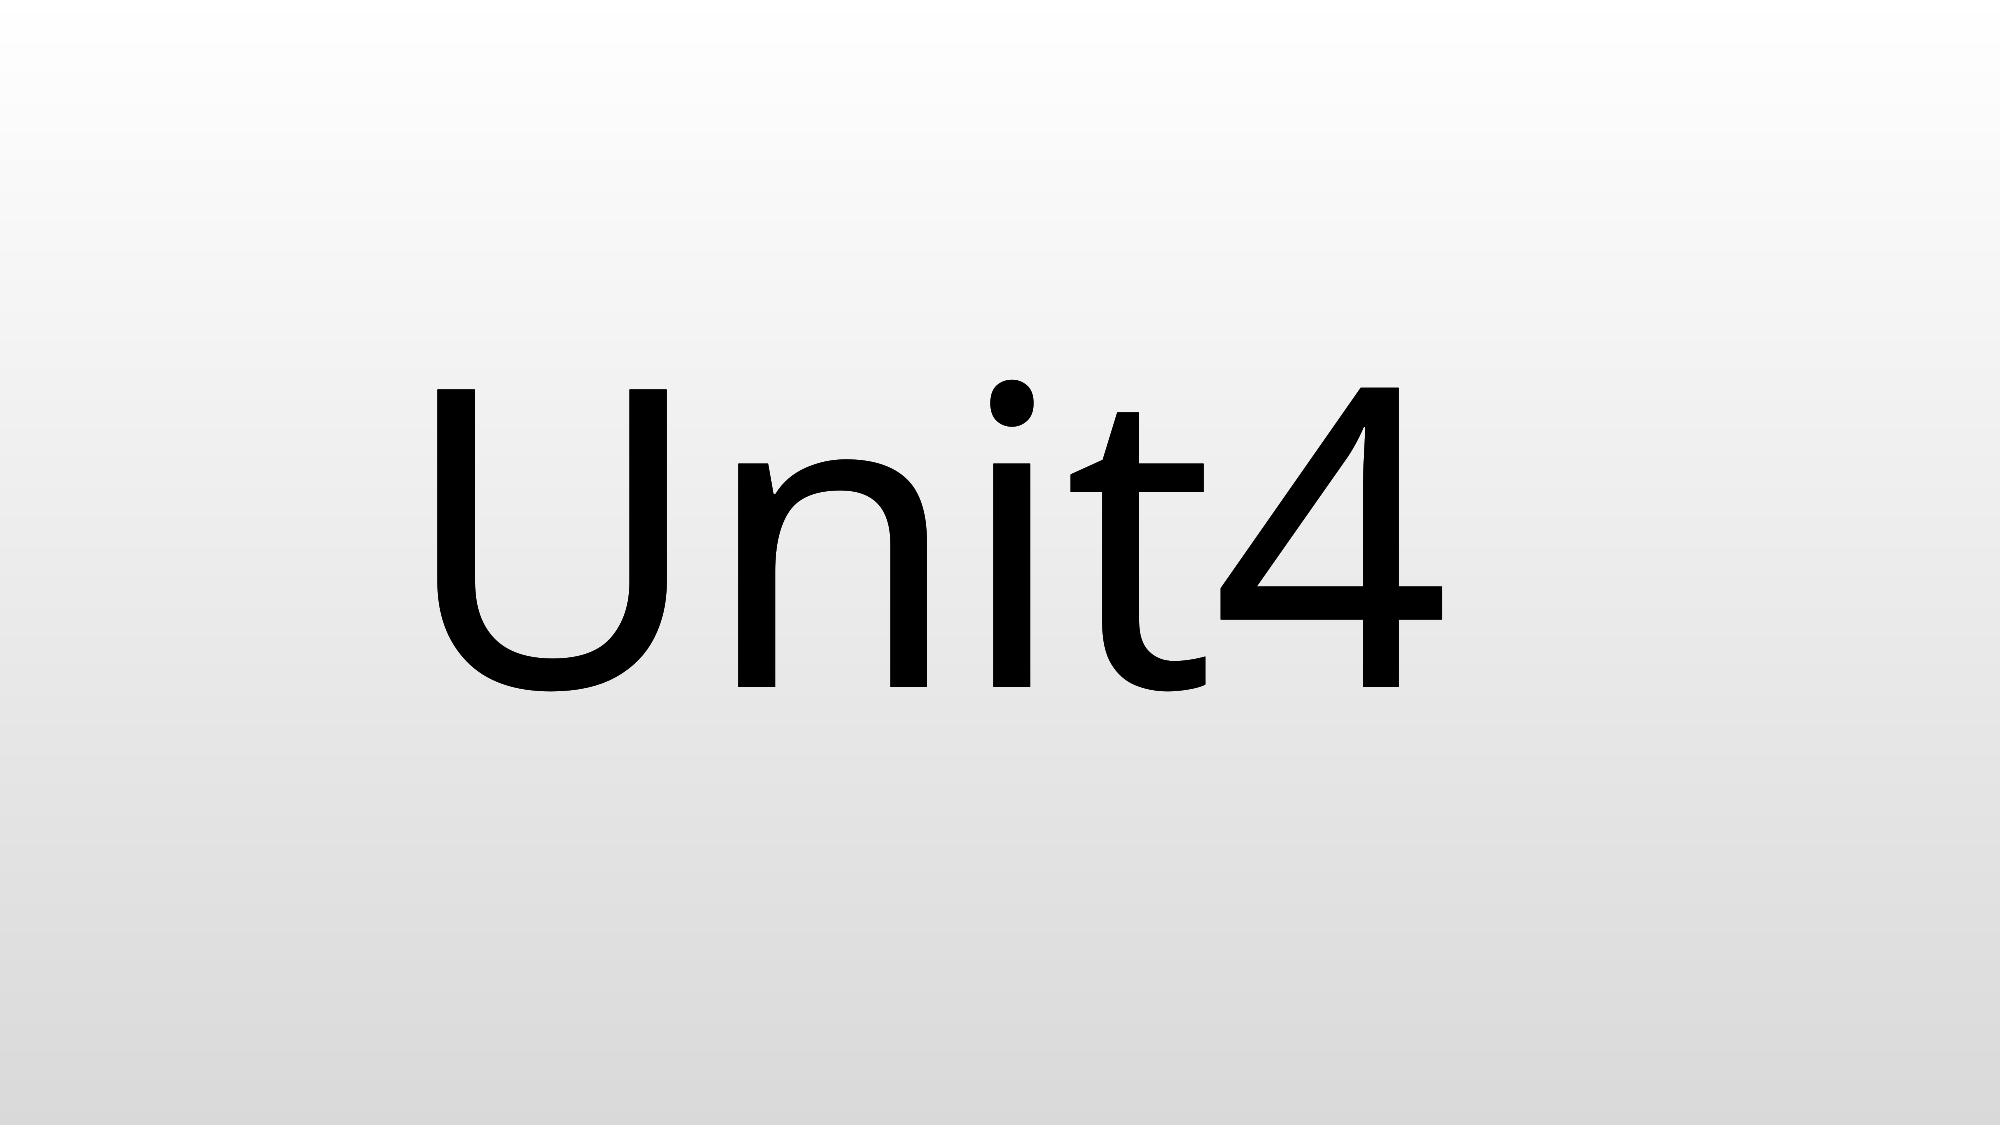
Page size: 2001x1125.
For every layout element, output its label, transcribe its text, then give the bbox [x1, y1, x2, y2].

text_box Unit4 [385, 263, 1589, 779]
